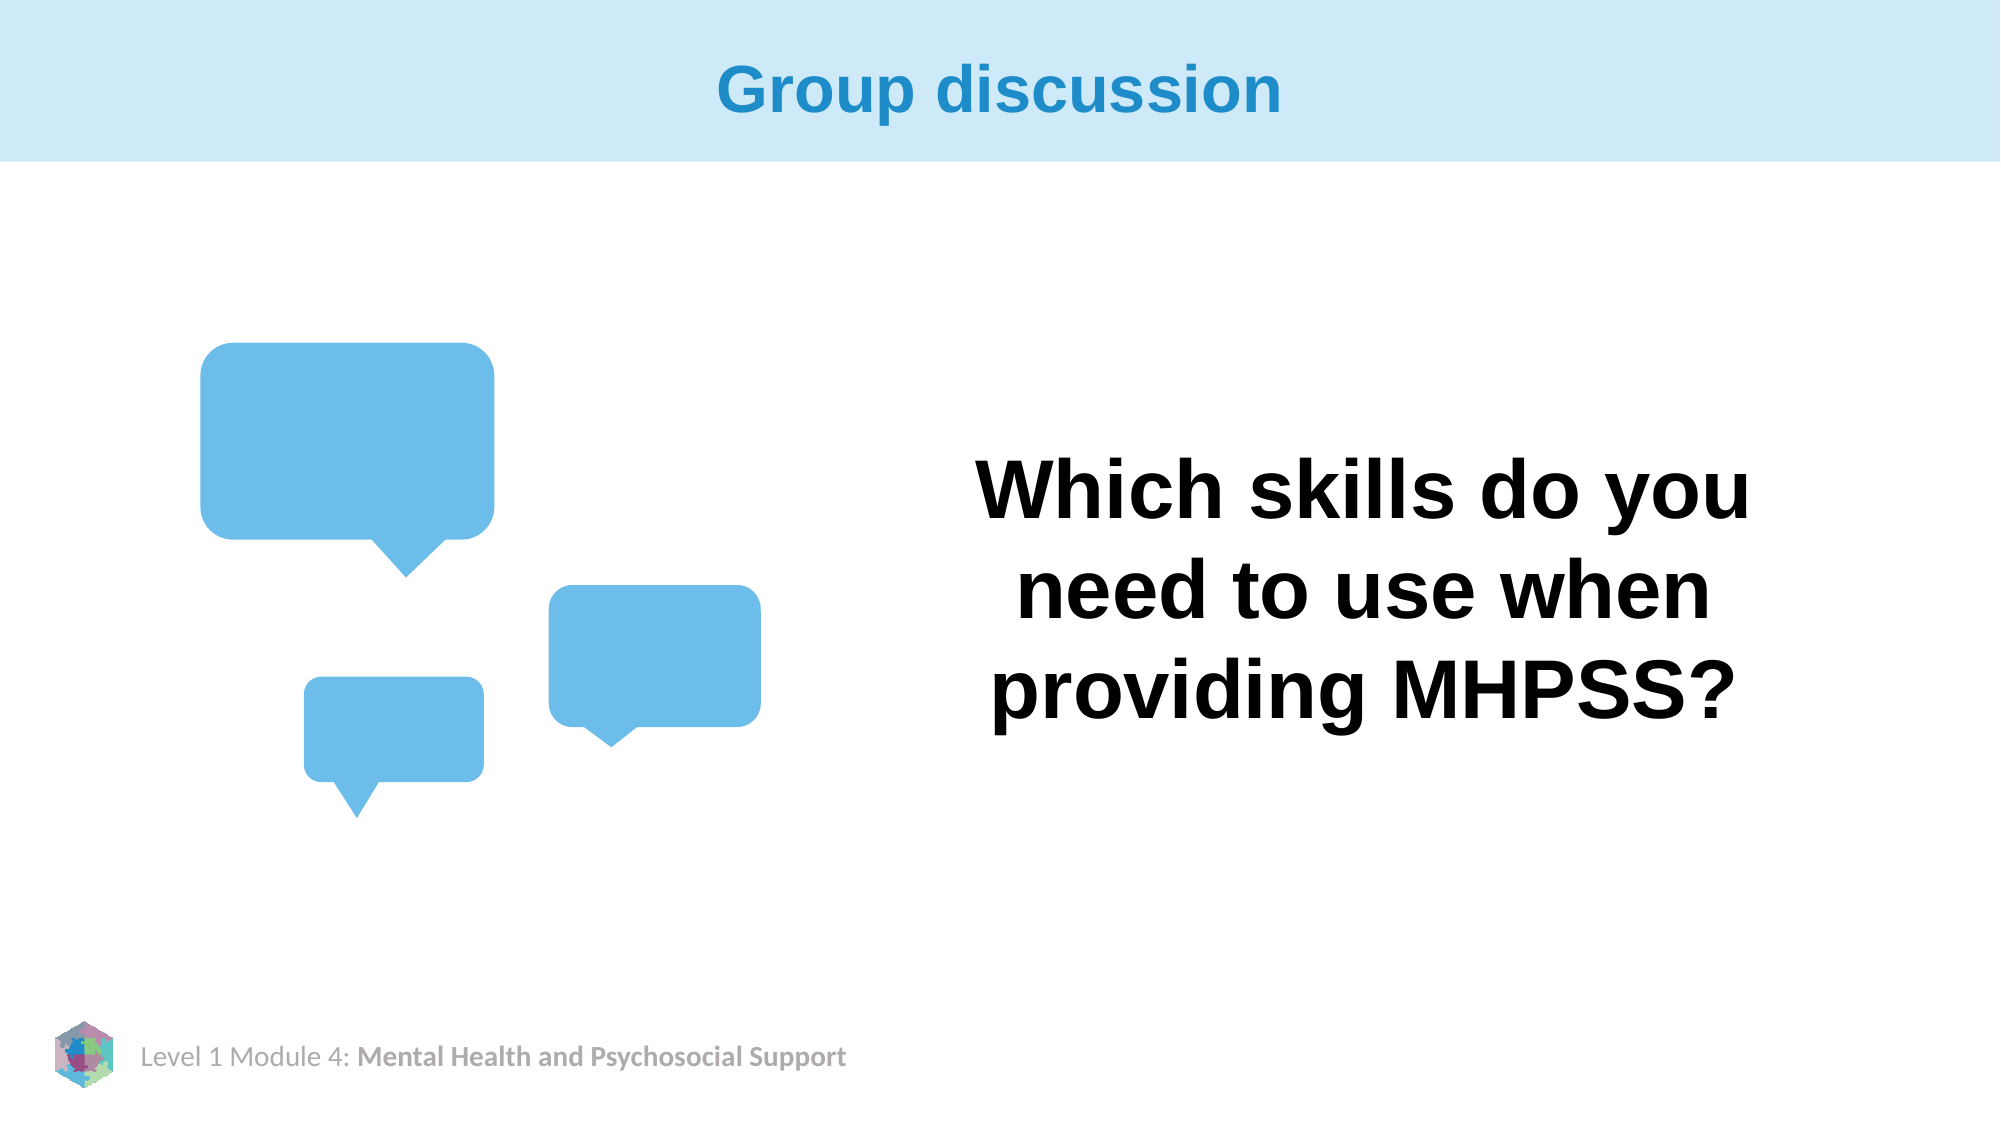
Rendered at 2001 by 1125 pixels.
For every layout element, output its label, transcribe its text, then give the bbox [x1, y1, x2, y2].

text_box Which skills do you need to use when providing MHPSS? [891, 210, 1837, 960]
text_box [200, 342, 761, 783]
picture [55, 1021, 113, 1088]
title Group discussion [137, 19, 1863, 163]
